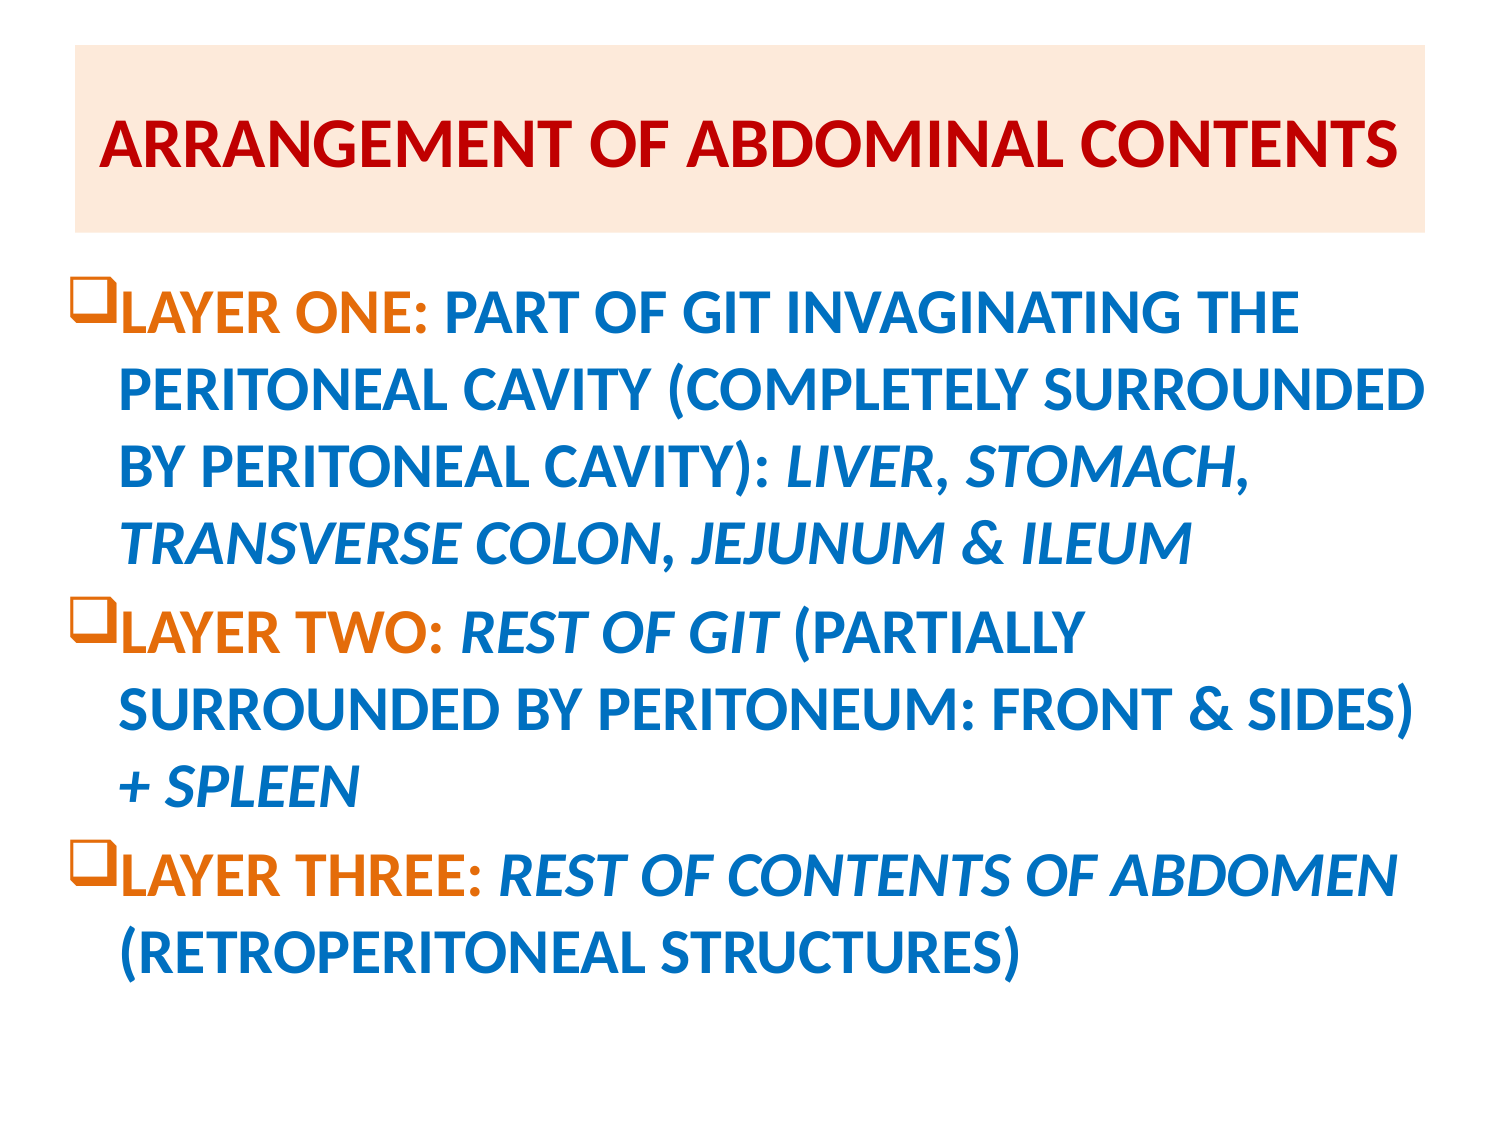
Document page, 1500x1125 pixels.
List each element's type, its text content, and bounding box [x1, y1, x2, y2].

list LAYER ONE: PART OF GIT INVAGINATING THE PERITONEAL CAVITY (COMPLETELY SURROUNDED BY PERITONEAL CAVITY): LIVER, STOMACH, TRANSVERSE COLON, JEJUNUM & ILEUM LAYER TWO: REST OF GIT (PARTIALLY SURROUNDED BY PERITONEUM: FRONT & SIDES) + SPLEEN LAYER THREE: REST OF CONTENTS OF ABDOMEN (RETROPERITONEAL STRUCTURES) [50, 262, 1450, 1050]
title ARRANGEMENT OF ABDOMINAL CONTENTS [75, 45, 1425, 233]
